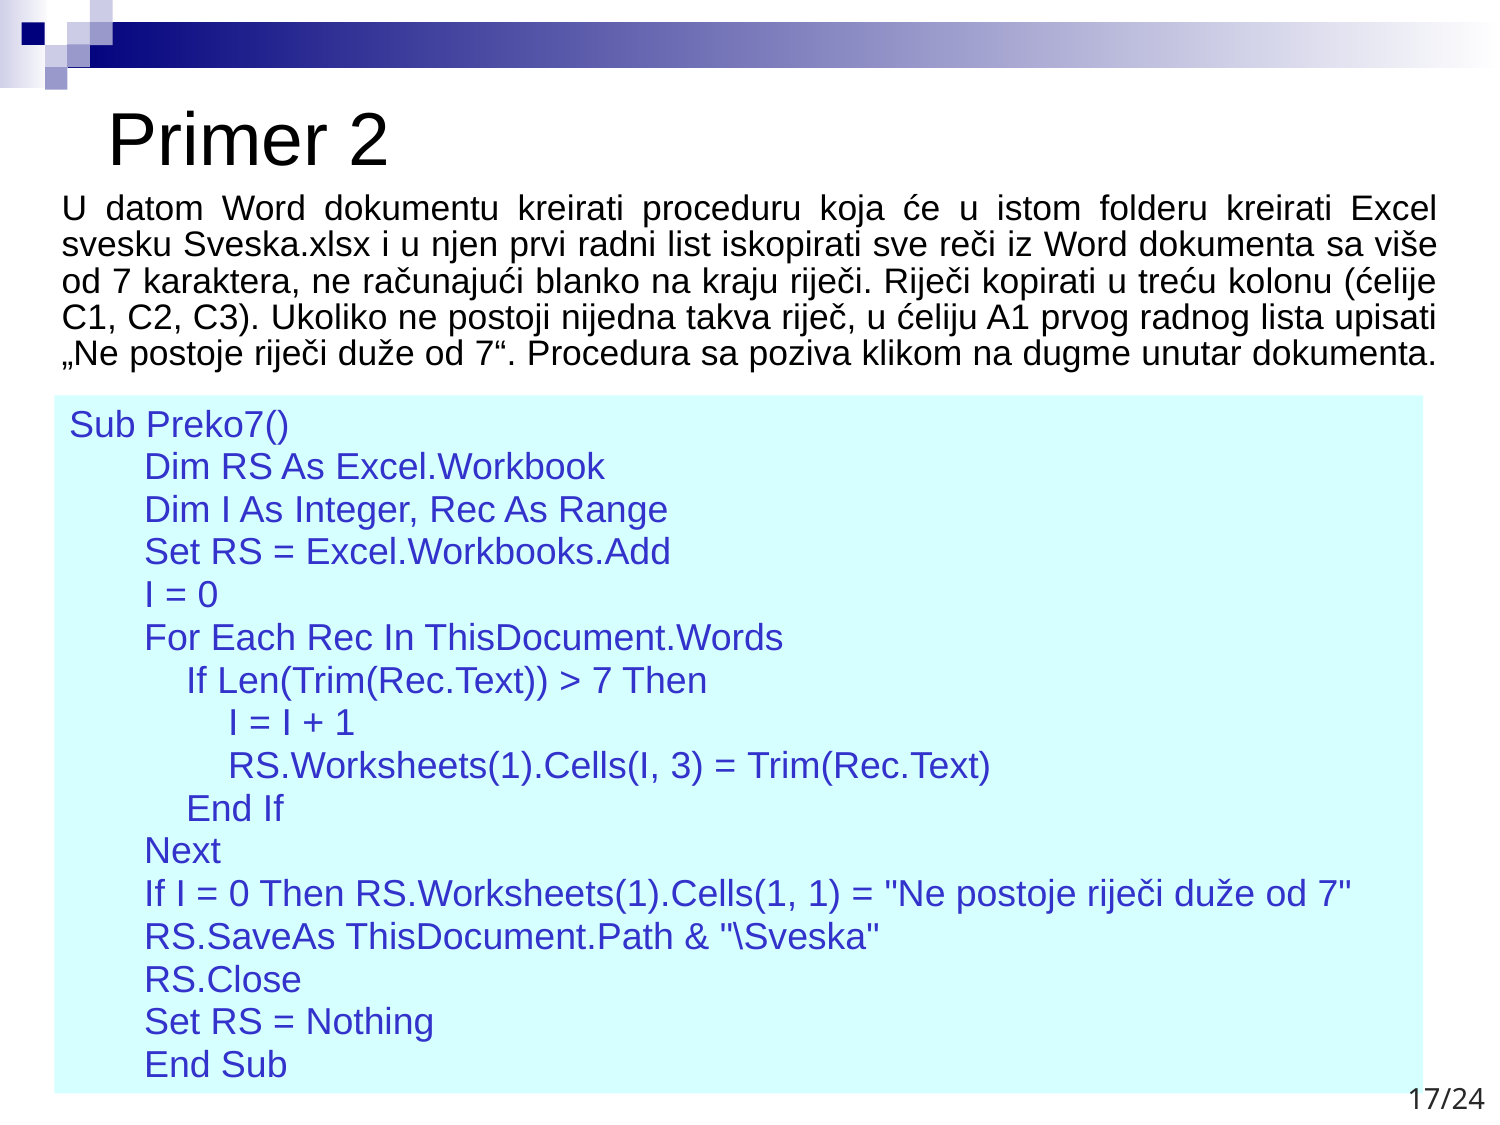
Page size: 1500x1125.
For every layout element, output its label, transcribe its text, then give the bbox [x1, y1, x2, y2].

text_box U datom Word dokumentu kreirati proceduru koja će u istom folderu kreirati Excel svesku Sveska.xlsx i u njen prvi radni list iskopirati sve reči iz Word dokumenta sa više od 7 karaktera, ne računajući blanko na kraju riječi. Riječi kopirati u treću kolonu (ćelije C1, C2, C3). Ukoliko ne postoji nijedna takva riječ, u ćeliju A1 prvog radnog lista upisati „Ne postoje riječi duže od 7“. Procedura sa poziva klikom na dugme unutar dokumenta. [52, 184, 1447, 386]
text_box Sub Preko7() Dim RS As Excel.Workbook Dim I As Integer, Rec As Range Set RS = Excel.Workbooks.Add I = 0 For Each Rec In ThisDocument.Words If Len(Trim(Rec.Text)) > 7 Then I = I + 1 RS.Worksheets(1).Cells(I, 3) = Trim(Rec.Text) End If Next If I = 0 Then RS.Worksheets(1).Cells(1, 1) = "Ne postoje riječi duže od 7" RS.SaveAs ThisDocument.Path & "\Sveska" RS.Close Set RS = Nothing End Sub [54, 395, 1424, 1094]
text_box 17/24 [1374, 1072, 1500, 1123]
title Primer 2 [92, 75, 431, 184]
